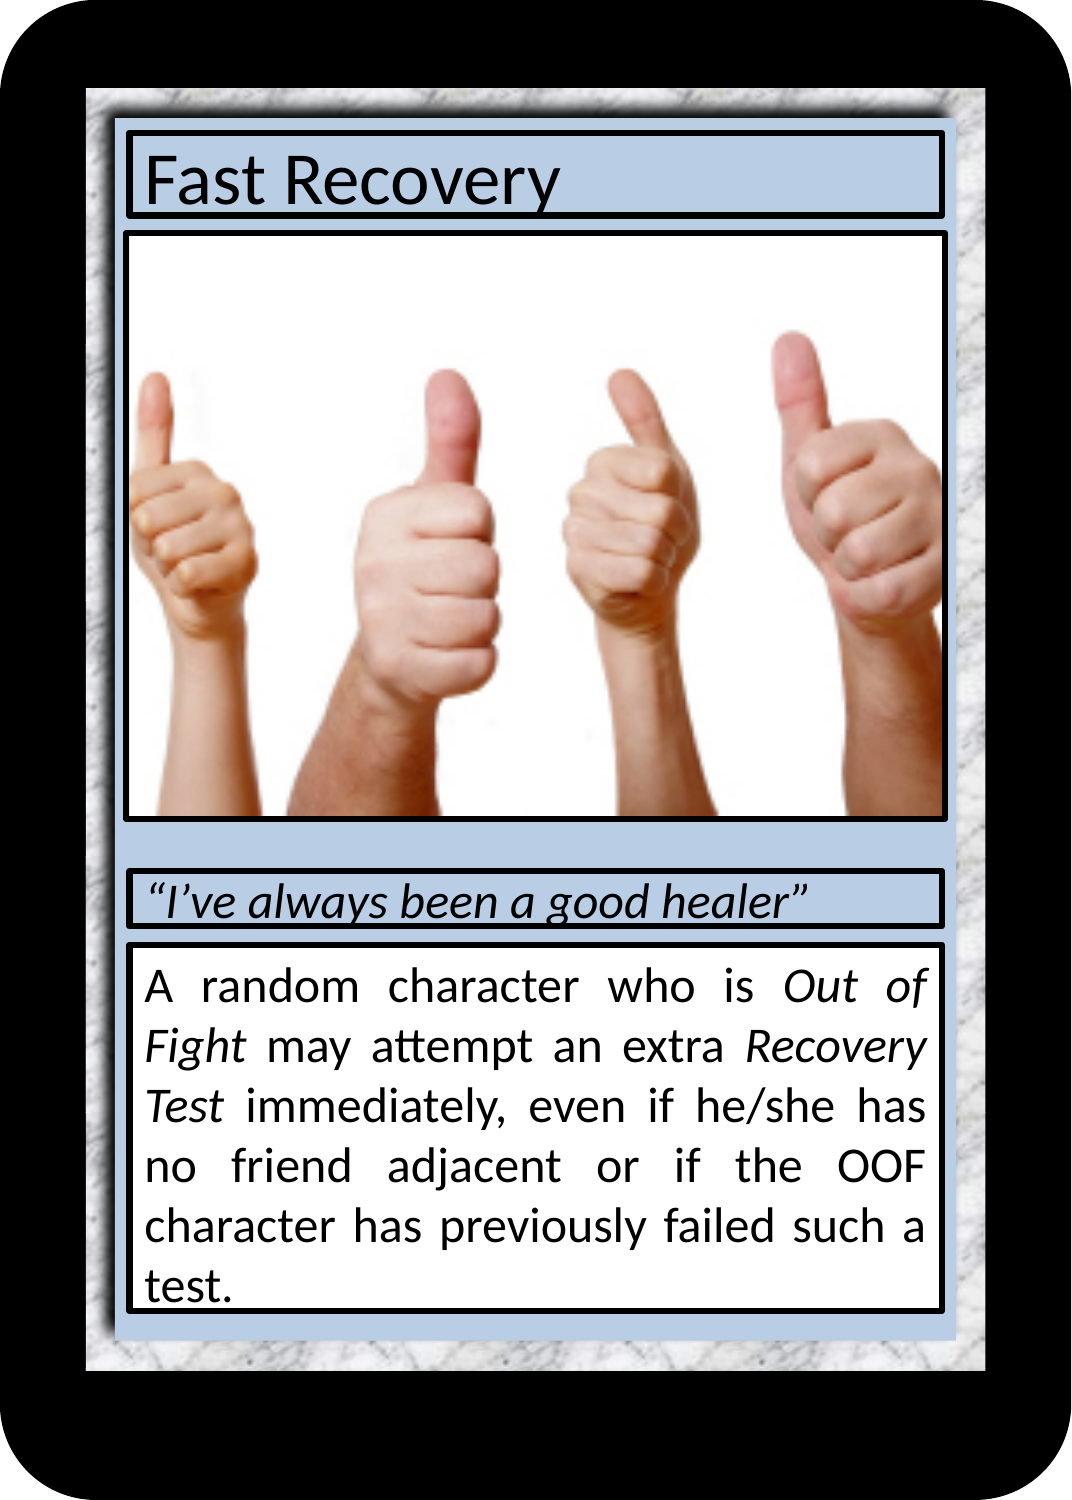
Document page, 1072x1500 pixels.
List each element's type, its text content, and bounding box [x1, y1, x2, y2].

list A random character who is Out of Fight may attempt an extra Recovery Test immediately, even if he/she has no friend adjacent or if the OOF character has previously failed such a test. [126, 942, 945, 1314]
list “I’ve always been a good healer” [126, 868, 945, 929]
picture [85, 88, 986, 1371]
title Fast Recovery [126, 130, 945, 219]
